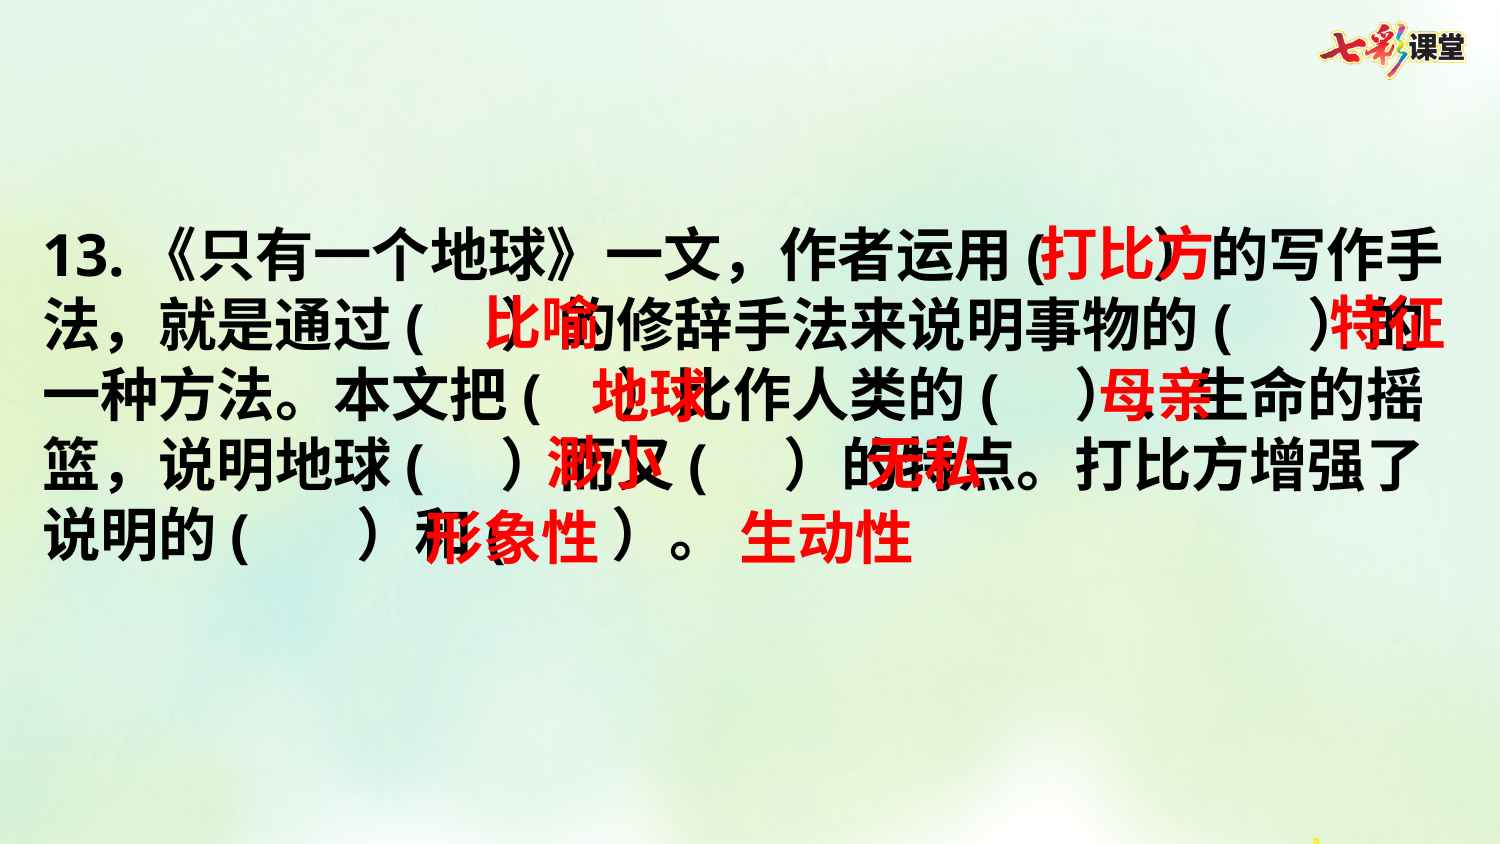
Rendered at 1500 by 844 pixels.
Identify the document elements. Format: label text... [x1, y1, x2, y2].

text_box 形象性 [410, 493, 630, 579]
text_box 比喻 [468, 278, 635, 364]
text_box 13.《只有一个地球》一文，作者运用( ）的写作手法，就是通过( ）的修辞手法来说明事物的( ）的一种方法。本文把( ）比作人类的( ）、生命的摇篮，说明地球( ）而又( ）的特点。打比方增强了说明的( ）和( ）。 [27, 210, 1495, 576]
text_box 无私 [852, 418, 999, 504]
text_box 地球 [576, 352, 724, 437]
text_box 渺小 [531, 418, 678, 504]
text_box 母亲 [1083, 350, 1241, 436]
text_box 生动性 [724, 493, 929, 579]
text_box 打比方 [1024, 209, 1253, 294]
text_box 特征 [1314, 278, 1481, 364]
picture [0, 0, 1500, 844]
